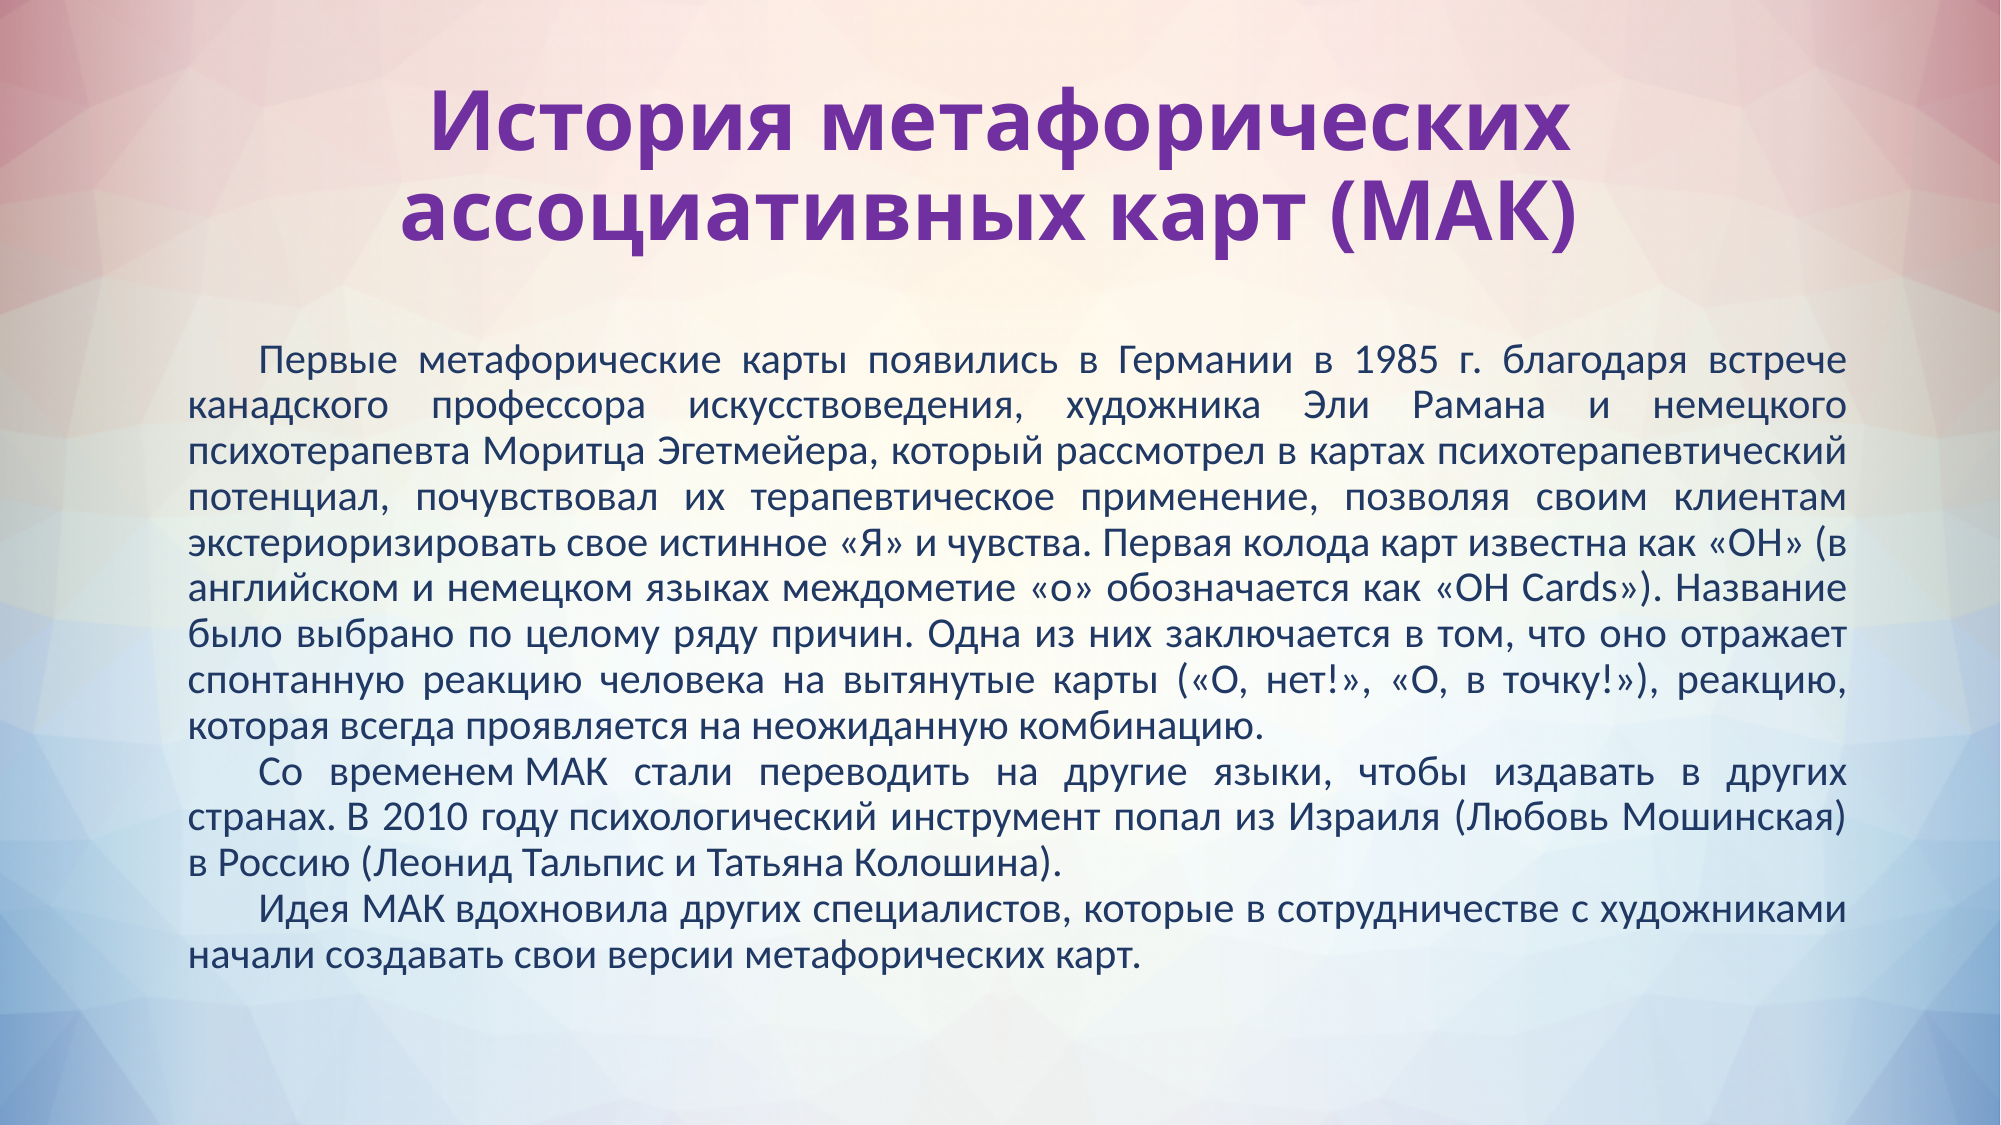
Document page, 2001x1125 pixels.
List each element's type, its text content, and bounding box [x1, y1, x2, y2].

picture [0, 0, 2001, 1125]
title История метафорических ассоциативных карт (МАК) [137, 59, 1863, 278]
list Первые метафорические карты появились в Германии в 1985 г. благодаря встрече канадского профессора искусствоведения, художника Эли Рамана и немецкого психотерапевта Моритца Эгетмейера, который рассмотрел в картах психотерапевтический потенциал, почувствовал их терапевтическое применение, позволяя своим клиентам экстериоризировать свое истинное «Я» и чувства. Первая колода карт известна как «ОН» (в английском и немецком языках междометие «о» обозначается как «ОН Cards»). Название было выбрано по целому ряду причин. Одна из них заключается в том, что оно отражает спонтанную реакцию человека на вытянутые карты («О, нет!», «О, в точку!»), реакцию, которая всегда проявляется на неожиданную комбинацию. Со временем МАК стали переводить на другие языки, чтобы издавать в других странах. В 2010 году психологический инструмент попал из Израиля (Любовь Мошинская) в Россию (Леонид Тальпис и Татьяна Колошина). Идея МАК вдохновила других специалистов, которые в сотрудничестве с художниками начали создавать свои версии метафорических карт. [137, 299, 1863, 1014]
